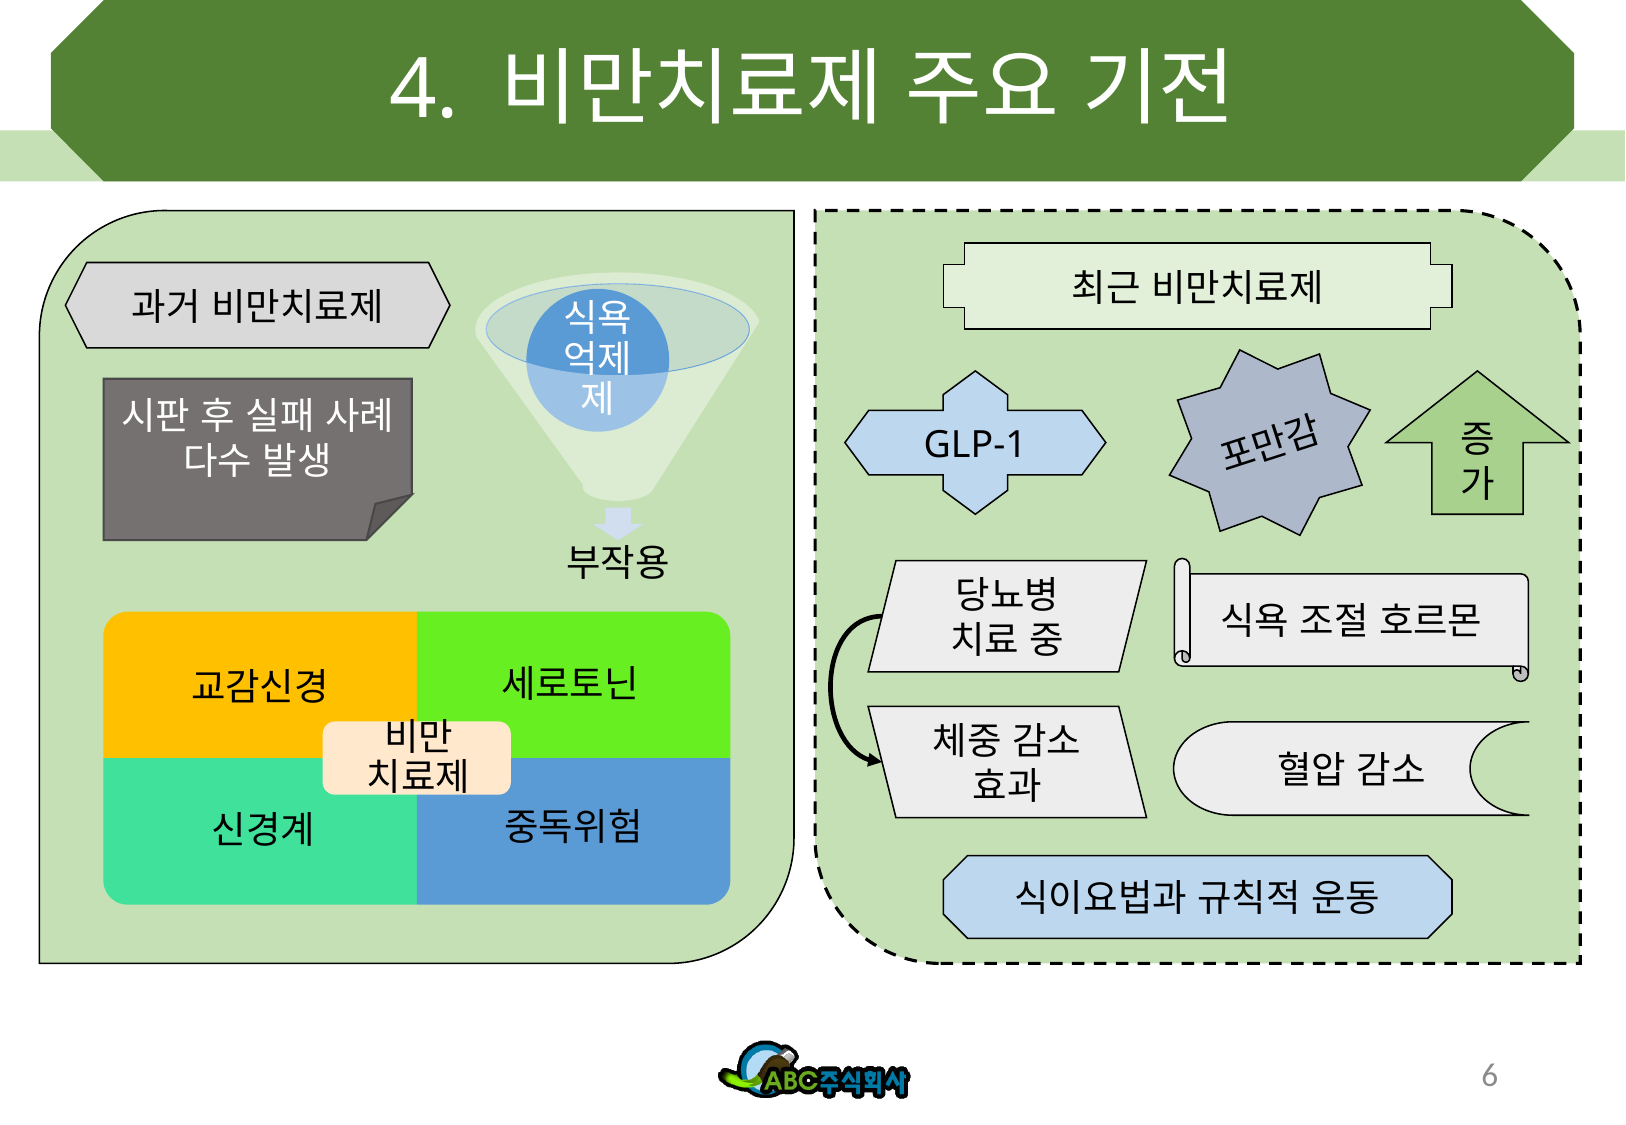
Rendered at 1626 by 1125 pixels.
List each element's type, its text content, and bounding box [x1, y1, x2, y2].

text_box 최근 비만치료제 [942, 242, 1453, 330]
text_box 식이요법과 규칙적 운동 [942, 854, 1454, 940]
title 4. 비만치료제 주요 기전 [0, 0, 1625, 182]
text_box 시판 후 실패 사례 다수 발생 [102, 377, 414, 542]
text_box 증가 [1383, 369, 1572, 516]
text_box 혈압 감소 [1172, 720, 1530, 817]
text_box 식욕 조절 호르몬 [1161, 589, 1542, 650]
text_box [414, 233, 823, 634]
text_box 당뇨병 치료 중 [881, 559, 1148, 673]
text_box 포만감 [1167, 348, 1372, 537]
text_box GLP-1 [843, 369, 1108, 516]
text_box [1173, 557, 1530, 589]
text_box [38, 209, 796, 965]
text_box 당뇨병 치료 중 [866, 619, 882, 673]
slide_number 6 [1147, 1042, 1514, 1103]
text_box 체중 감소 효과 [866, 705, 1148, 819]
text_box [814, 209, 1582, 965]
text_box 과거 비만치료제 [64, 261, 414, 349]
picture [709, 1034, 916, 1103]
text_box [103, 611, 731, 905]
text_box [1173, 650, 1530, 683]
